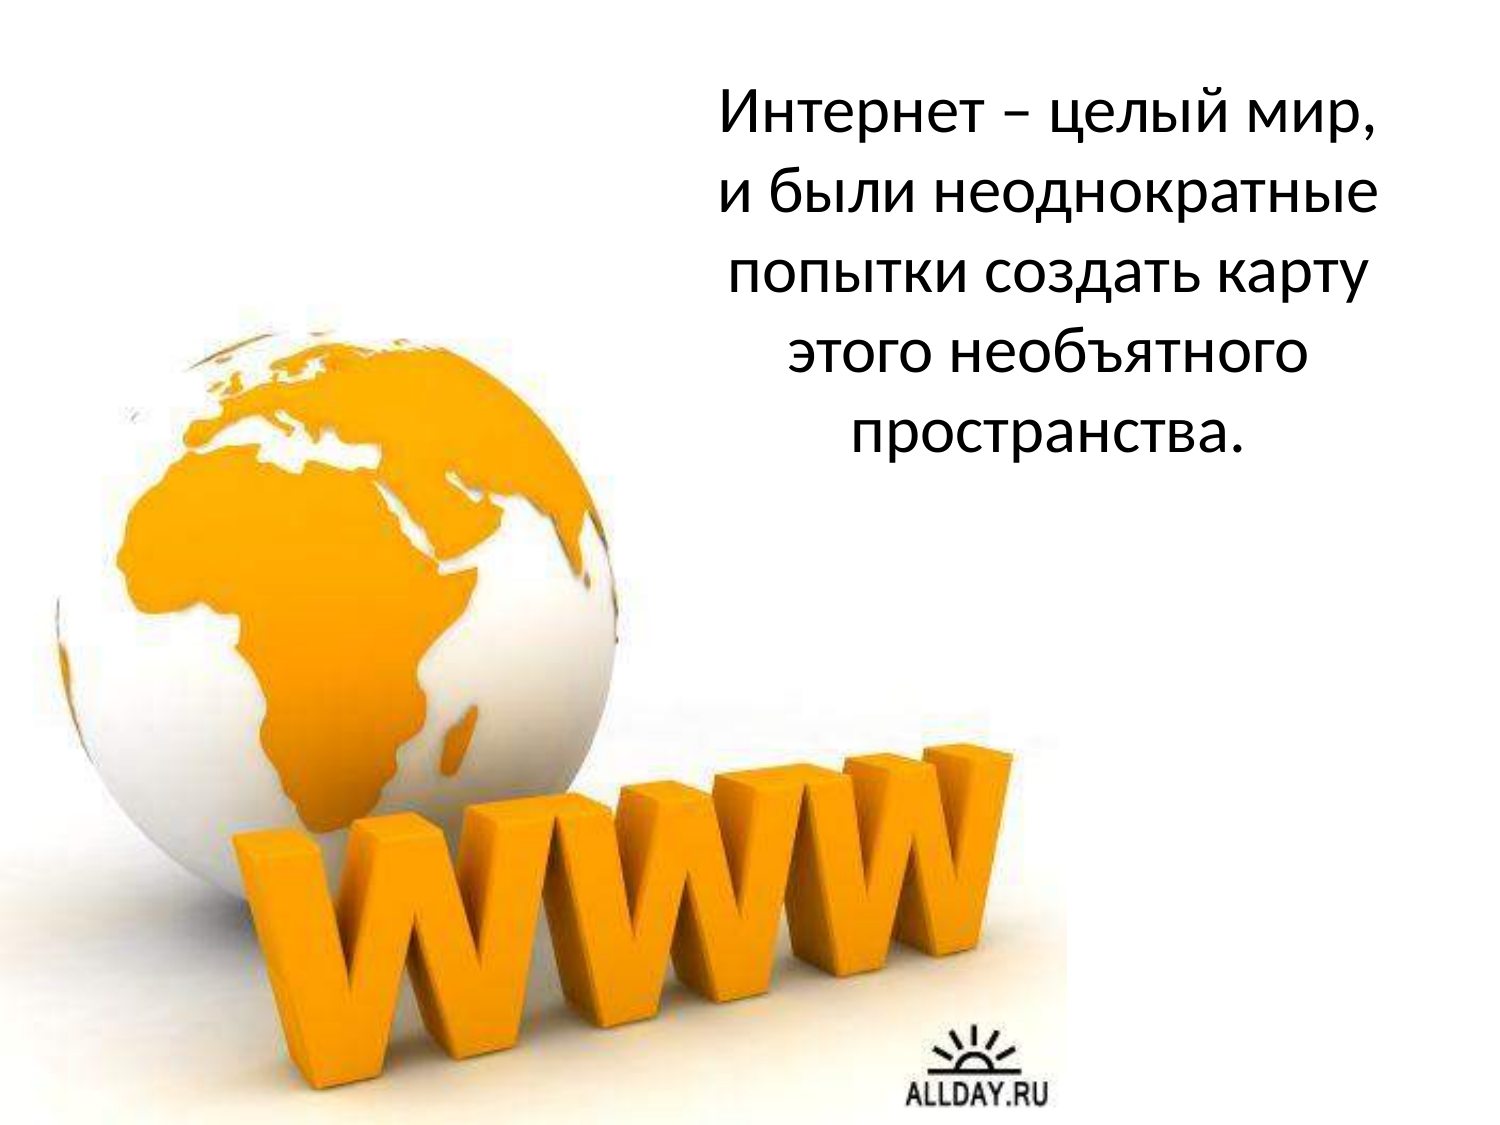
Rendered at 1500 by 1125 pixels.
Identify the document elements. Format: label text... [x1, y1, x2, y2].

picture [0, 271, 1067, 1125]
text_box Интернет – целый мир, и были неоднократные попытки создать карту этого необъятного пространства. [691, 58, 1407, 474]
